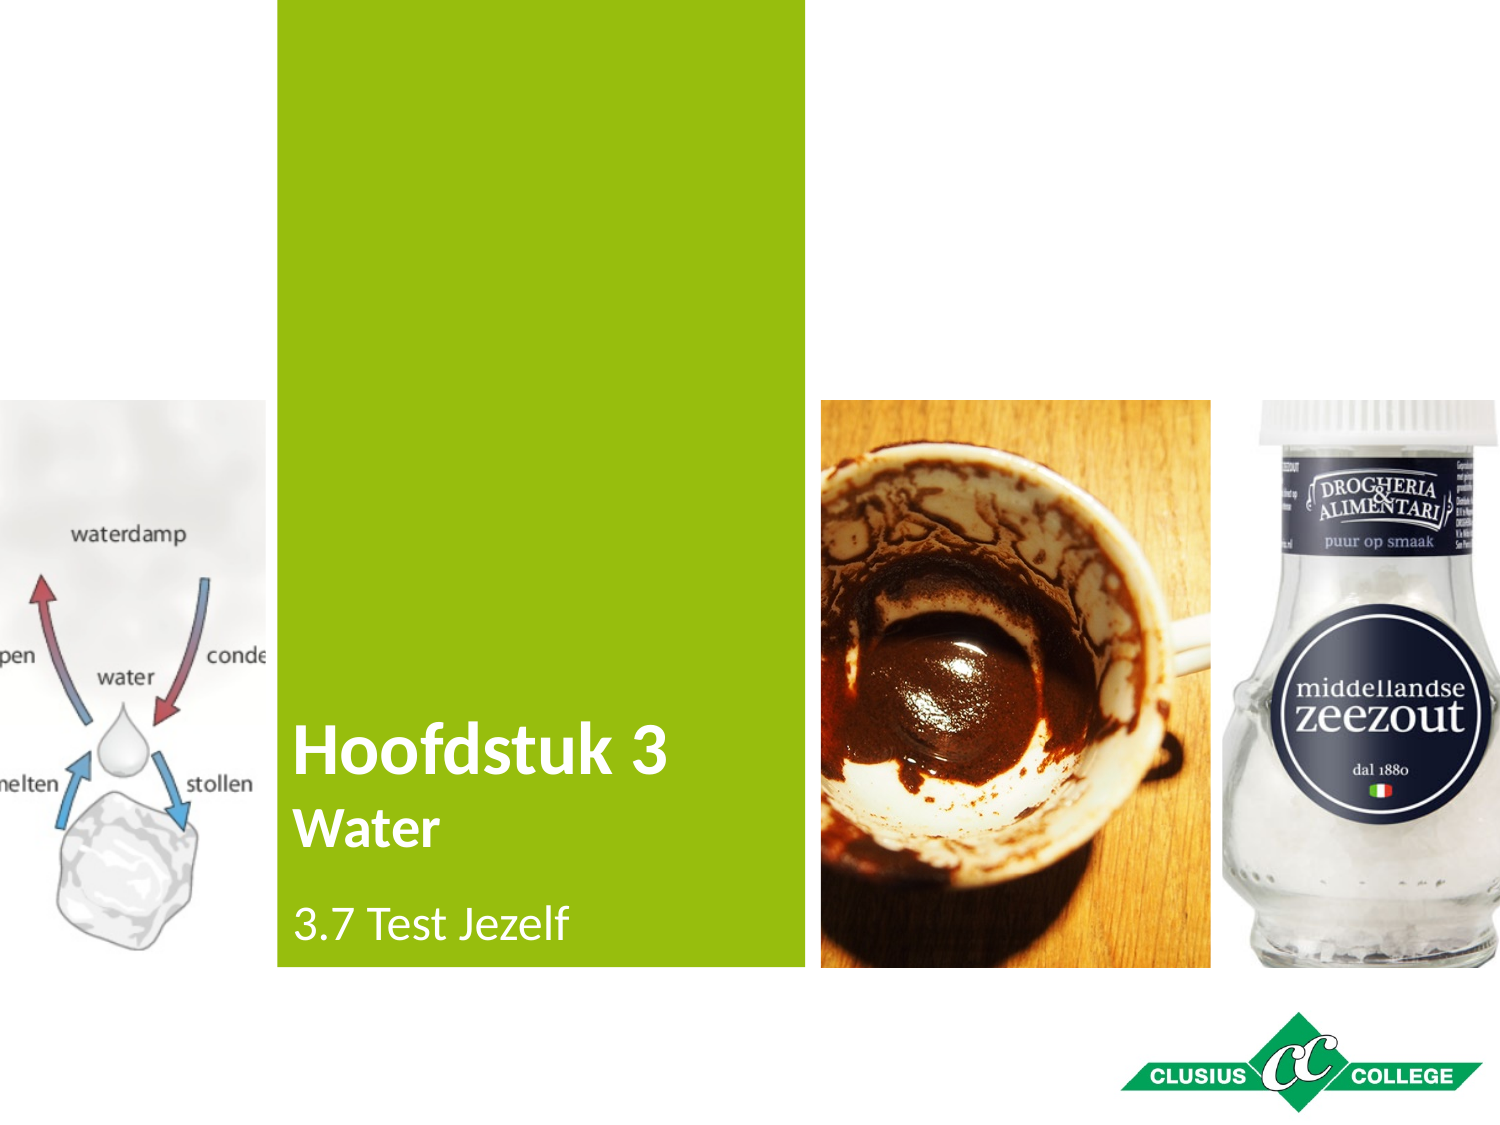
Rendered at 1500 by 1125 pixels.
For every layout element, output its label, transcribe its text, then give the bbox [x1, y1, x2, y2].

title Hoofdstuk 3 Water [277, 683, 806, 875]
subtitle 3.7 Test Jezelf [277, 882, 815, 965]
text_box [275, 0, 807, 969]
picture [0, 399, 266, 968]
picture [1103, 999, 1500, 1125]
picture [820, 399, 1211, 968]
picture [1222, 399, 1500, 968]
